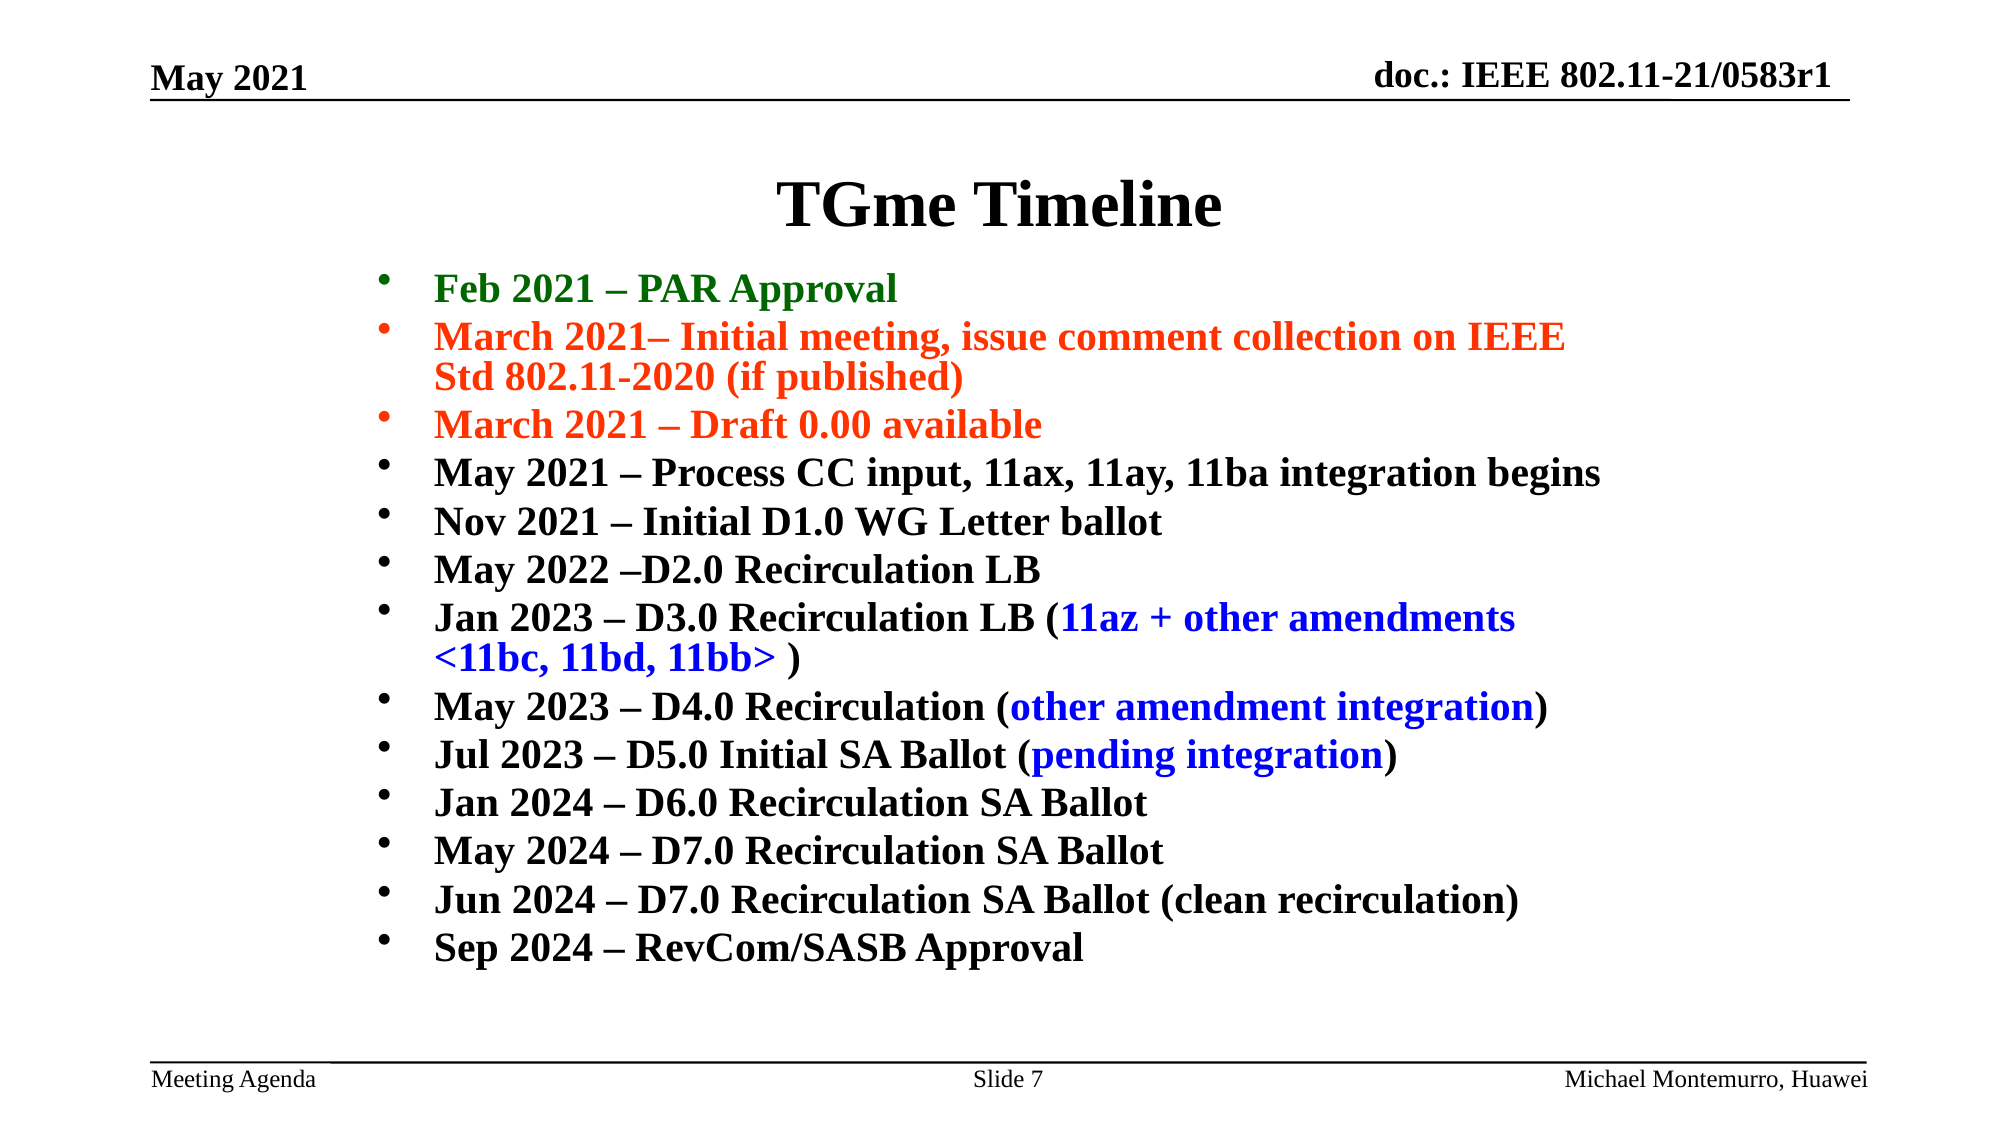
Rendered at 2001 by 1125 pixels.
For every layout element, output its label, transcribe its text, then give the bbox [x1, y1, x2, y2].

slide_number Slide 7 [972, 1061, 1045, 1093]
title TGme Timeline [150, 112, 1850, 288]
footer Michael Montemurro, Huawei [1537, 1061, 1869, 1093]
list Feb 2021 – PAR Approval March 2021– Initial meeting, issue comment collection on IEEE Std 802.11-2020 (if published) March 2021 – Draft 0.00 available May 2021 – Process CC input, 11ax, 11ay, 11ba integration begins Nov 2021 – Initial D1.0 WG Letter ballot May 2022 –D2.0 Recirculation LB Jan 2023 – D3.0 Recirculation LB (11az + other amendments <11bc, 11bd, 11bb> ) May 2023 – D4.0 Recirculation (other amendment integration) Jul 2023 – D5.0 Initial SA Ballot (pending integration) Jan 2024 – D6.0 Recirculation SA Ballot May 2024 – D7.0 Recirculation SA Ballot Jun 2024 – D7.0 Recirculation SA Ballot (clean recirculation) Sep 2024 – RevCom/SASB Approval [362, 288, 1638, 938]
